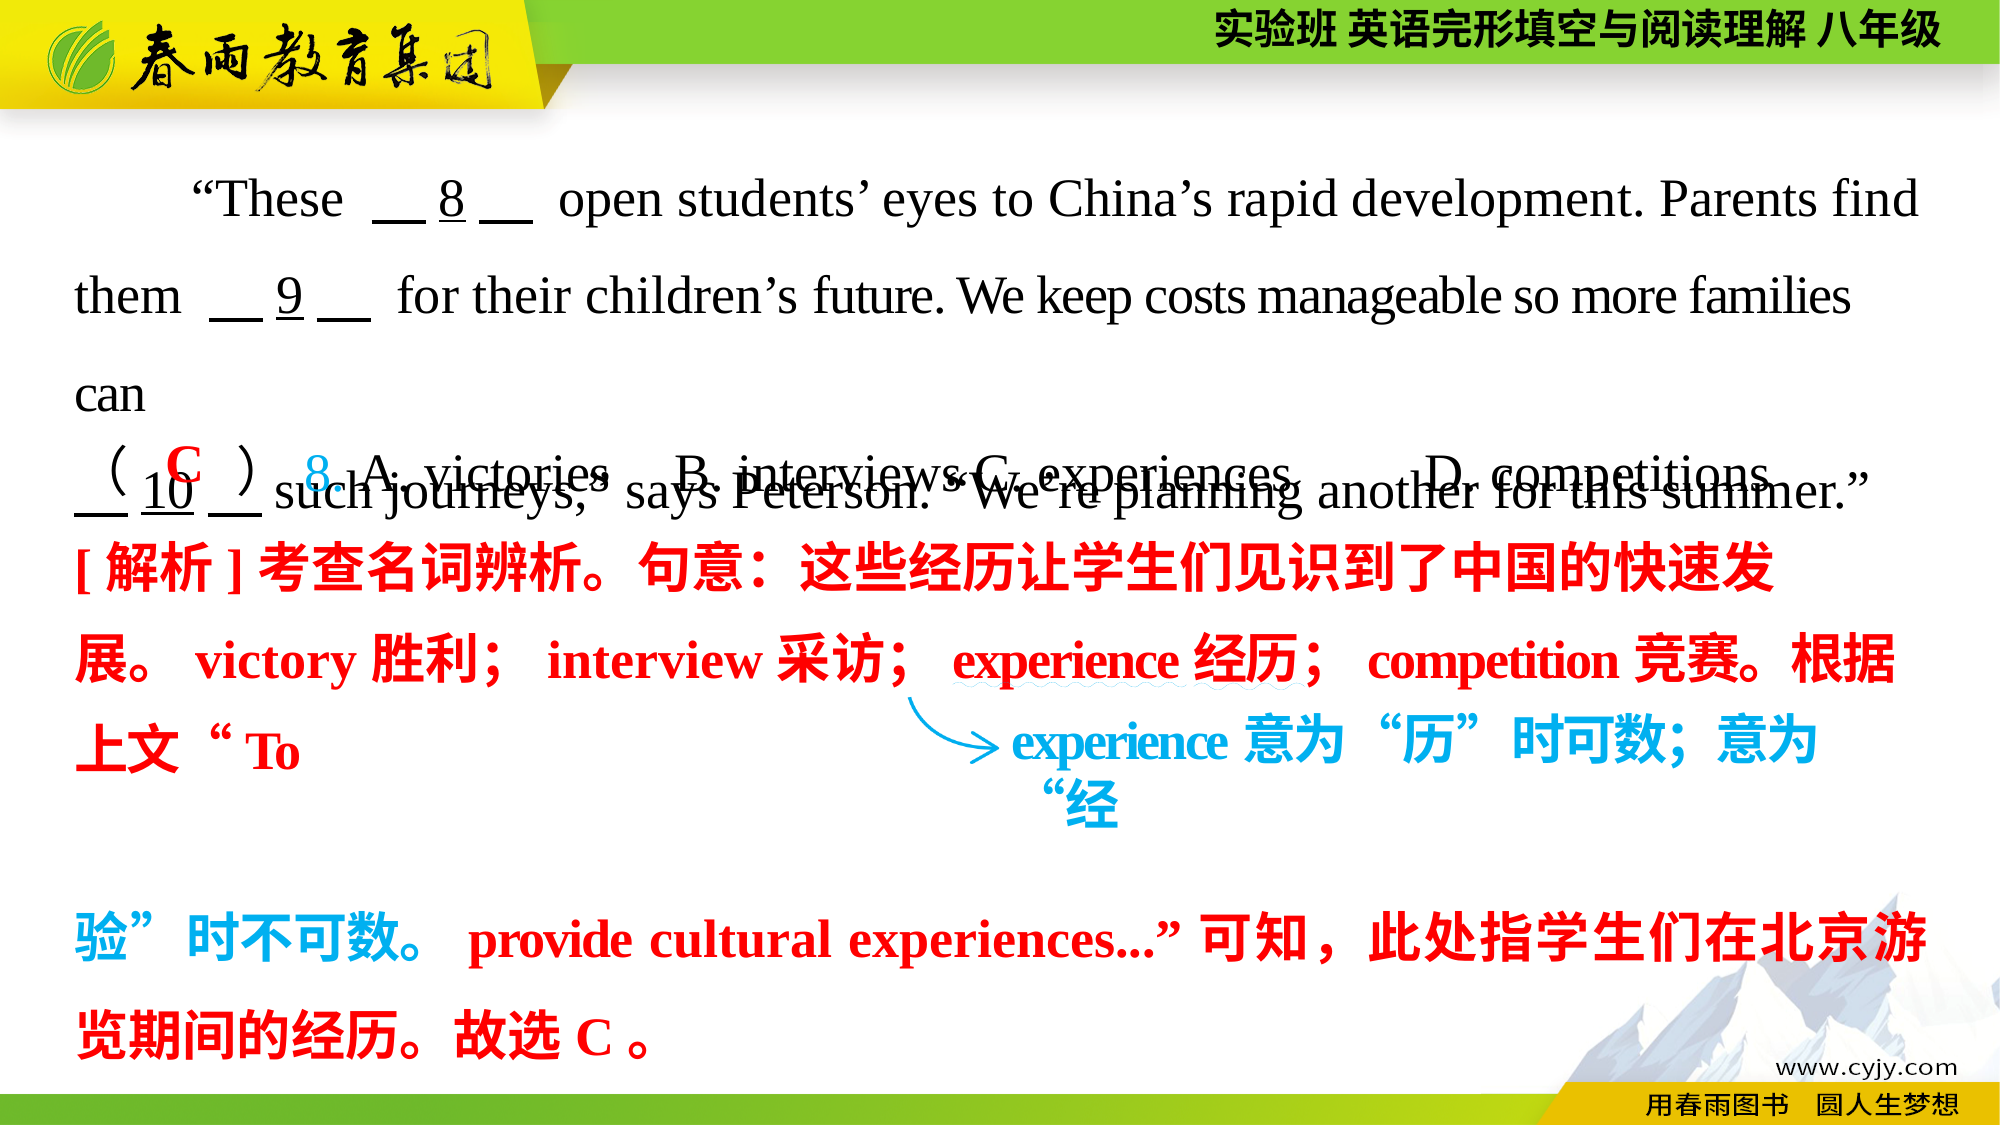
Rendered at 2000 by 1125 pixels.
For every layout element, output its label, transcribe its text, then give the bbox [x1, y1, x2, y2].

text_box C [151, 420, 221, 499]
list “These 8 open students’ eyes to China’s rapid development. Parents find them 9 for their children’s future. We keep costs manageable so more families can 10。such journeys,” says Peterson. “We’re planning another for this summer.” [59, 122, 1944, 403]
text_box [解析]考查名词辨析。句意：这些经历让学生们见识到了中国的快速发展。victory胜利；interview采访；experience经历；competition竞赛。根据上文“To 验”时不可数。provide cultural experiences...”可知，此处指学生们在北京游览期间的经历。故选C。 [59, 499, 1944, 1074]
text_box （ ）8. A. victories B. interviews C. experiences D. competitions [59, 403, 1944, 499]
picture [0, 0, 2000, 1125]
text_box experience意为“历”时可数；意为“经 [996, 697, 1944, 843]
